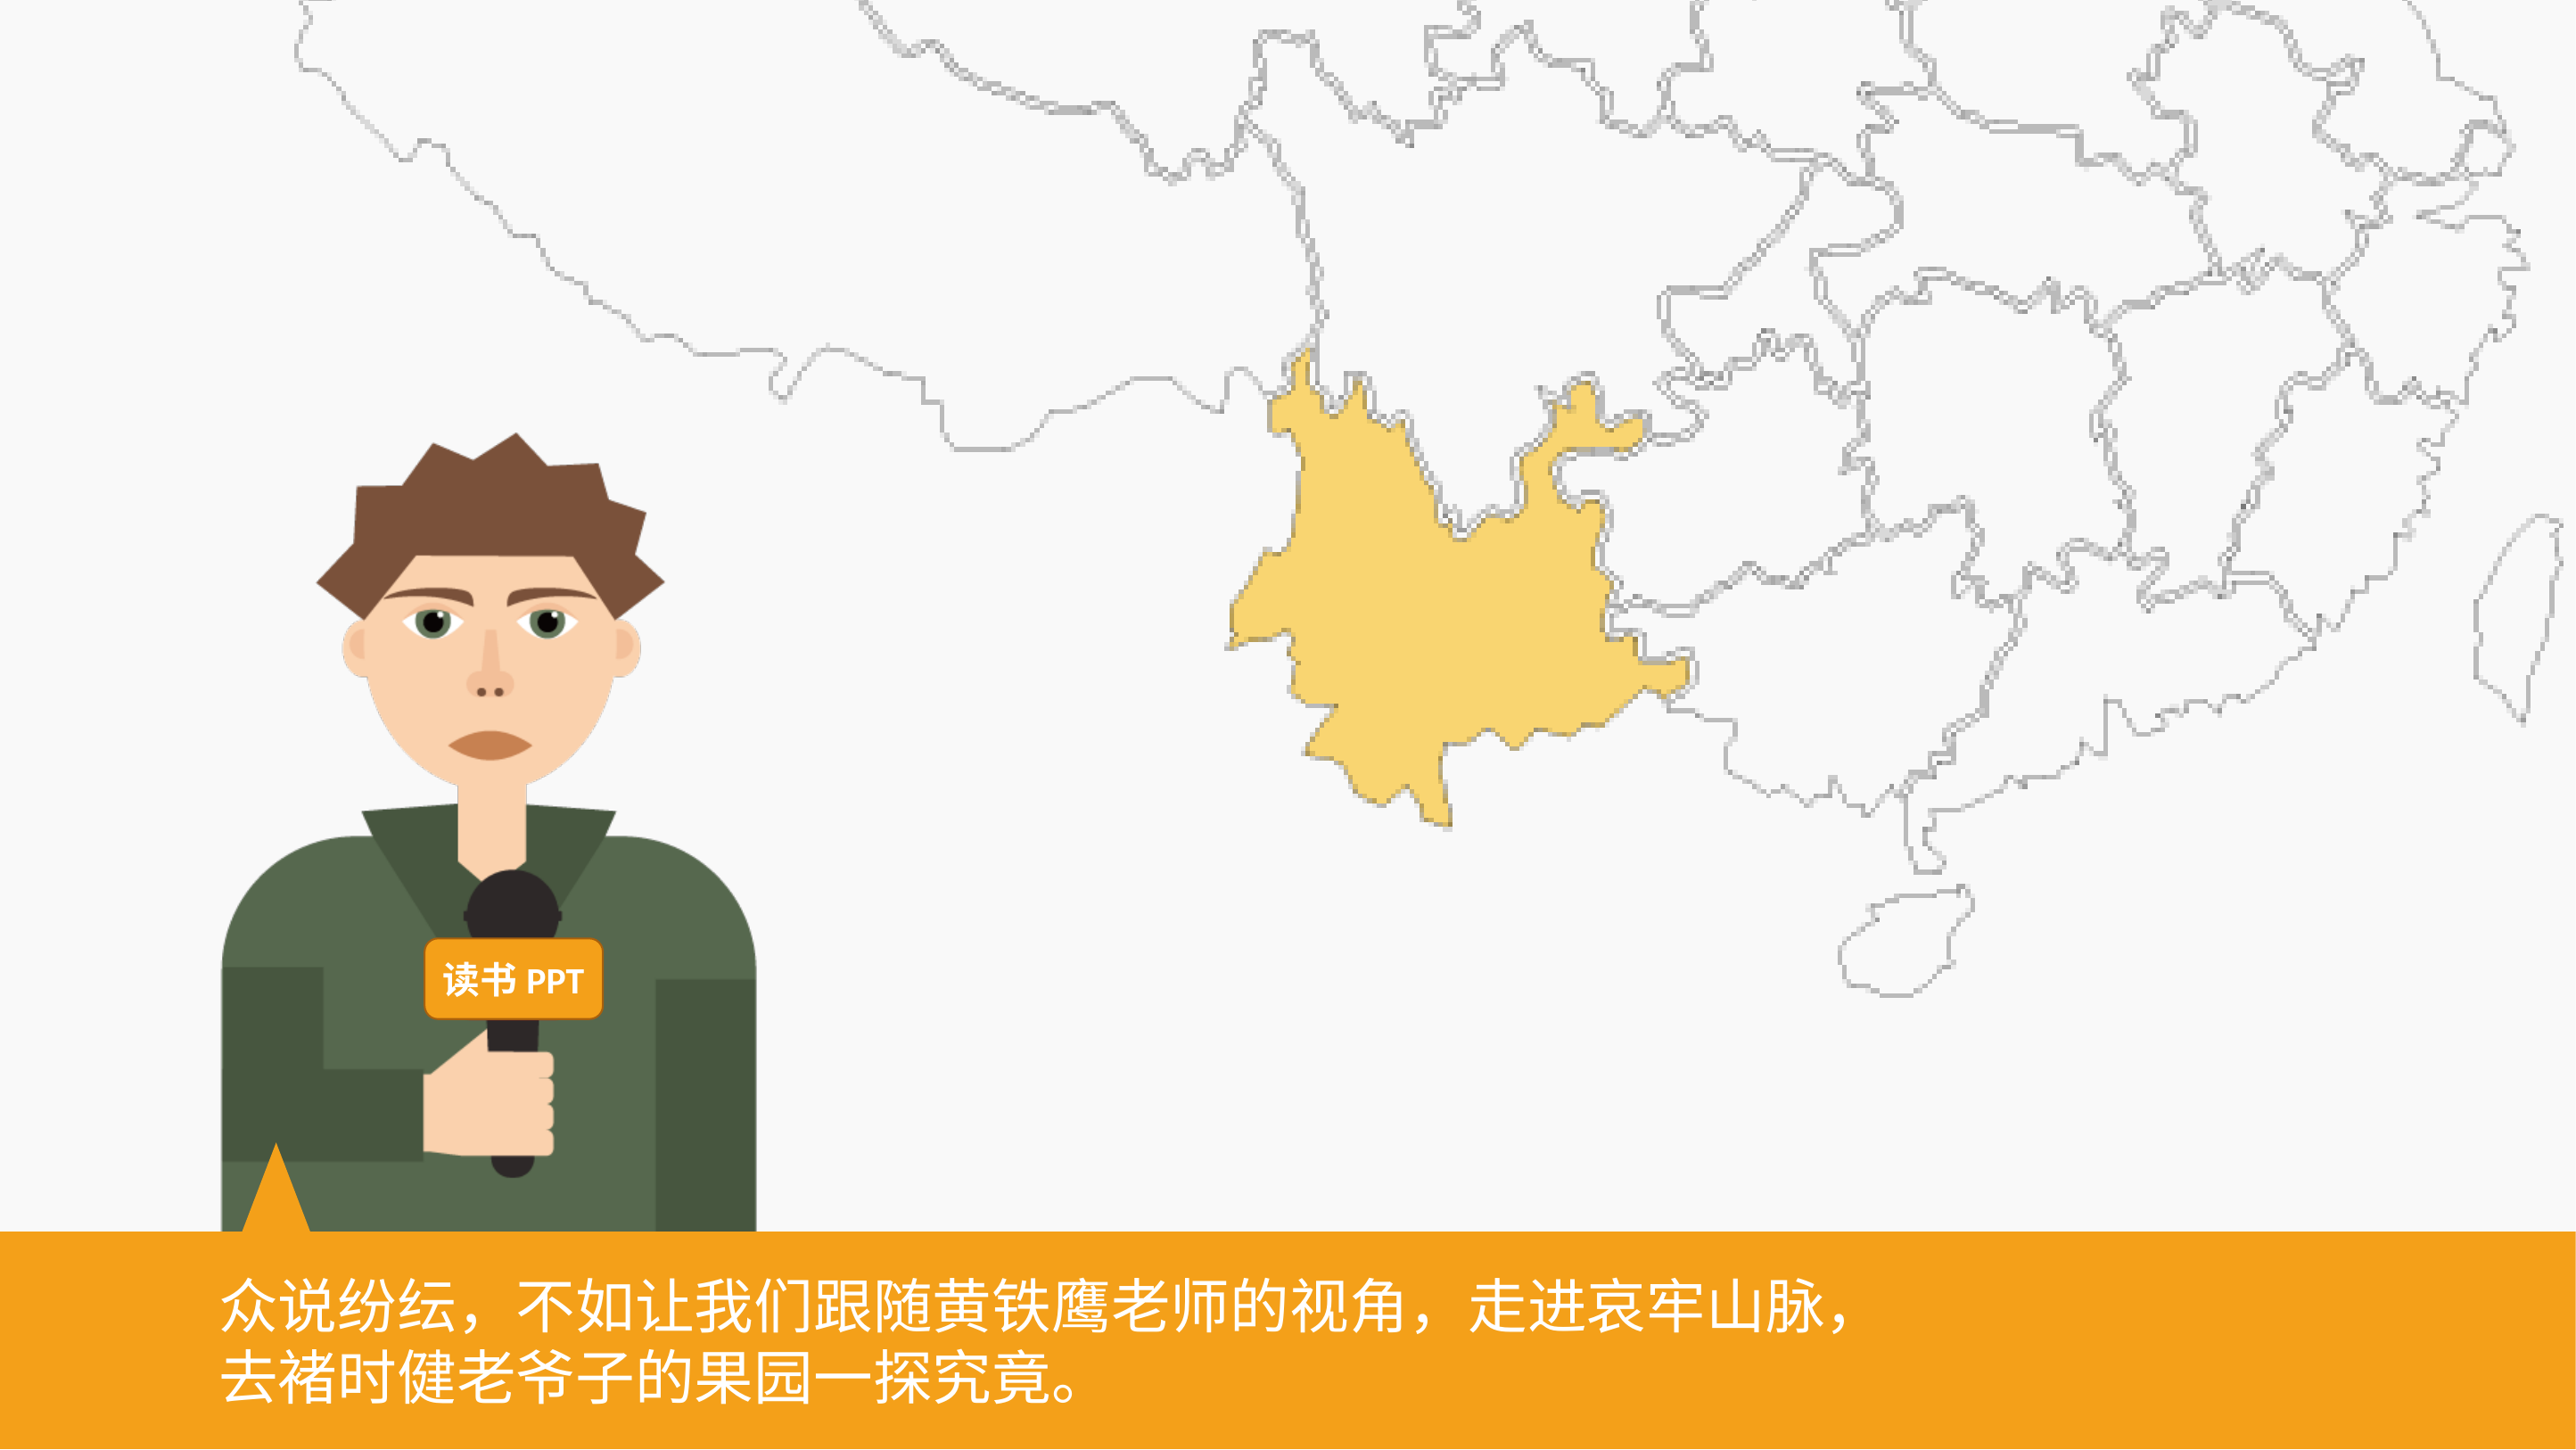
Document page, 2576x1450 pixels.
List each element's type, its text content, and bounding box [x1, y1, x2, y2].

picture [104, 0, 2576, 1056]
text_box [0, 1231, 2576, 1449]
text_box 众说纷纭，不如让我们跟随黄铁鹰老师的视角，走进哀牢山脉， 去褚时健老爷子的果园一探究竟。 [205, 1262, 2292, 1418]
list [177, 422, 1351, 1252]
